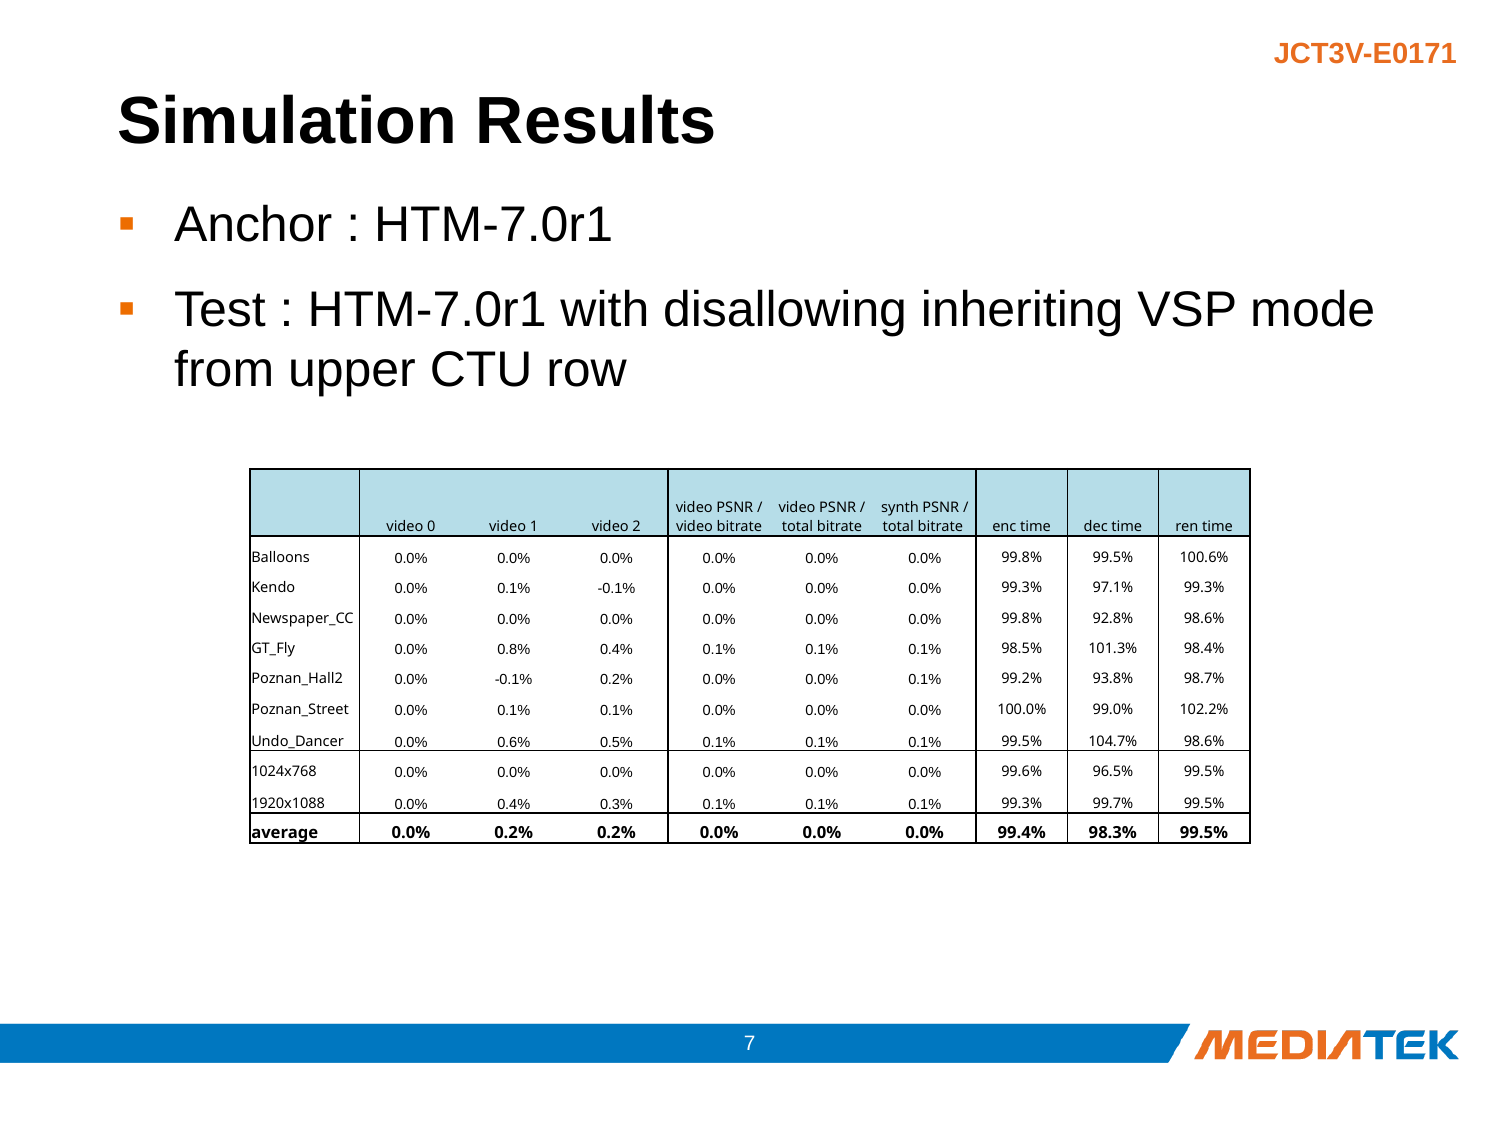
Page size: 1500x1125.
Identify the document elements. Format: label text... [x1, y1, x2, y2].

table_cell 99.6% [977, 751, 1067, 781]
table_cell average [251, 814, 359, 842]
table_cell 0.0% [669, 566, 771, 597]
table_header video 0 [360, 470, 462, 535]
table_cell 98.6% [1159, 597, 1249, 627]
table_cell 99.8% [977, 537, 1067, 566]
table_cell 0.0% [360, 537, 462, 566]
table_cell 0.4% [565, 627, 667, 658]
table_cell 98.5% [977, 627, 1067, 658]
slide_number 6 [711, 1022, 789, 1090]
table_cell 0.0% [462, 751, 565, 781]
table_cell Poznan_Street [251, 688, 359, 719]
table_cell -0.1% [565, 566, 667, 597]
table_cell 0.0% [565, 537, 667, 566]
table_cell 0.2% [565, 658, 667, 688]
table_cell 0.0% [771, 566, 873, 597]
table_cell 97.1% [1068, 566, 1158, 597]
table_cell 0.1% [873, 781, 975, 812]
table_cell 0.0% [360, 719, 462, 750]
table_cell 99.2% [977, 658, 1067, 688]
table_cell 0.1% [771, 627, 873, 658]
table_cell 104.7% [1068, 719, 1158, 750]
table_cell 92.8% [1068, 597, 1158, 627]
table_cell 99.3% [1159, 566, 1249, 597]
table_cell 93.8% [1068, 658, 1158, 688]
table_header video PSNR / total bitrate [771, 470, 873, 535]
table_cell 0.1% [771, 781, 873, 812]
table_cell 0.0% [360, 751, 462, 781]
picture [0, 1023, 711, 1063]
table_header dec time [1068, 470, 1158, 535]
table_cell 99.5% [1159, 781, 1249, 812]
table_cell 0.0% [873, 814, 975, 842]
table_cell 99.5% [1159, 751, 1249, 781]
table_cell 100.0% [977, 688, 1067, 719]
table_cell 0.0% [771, 537, 873, 566]
table_cell 0.0% [669, 537, 771, 566]
table_cell Newspaper_CC [251, 597, 359, 627]
table_cell 0.8% [462, 627, 565, 658]
table_cell 0.0% [360, 566, 462, 597]
table_cell 0.1% [565, 688, 667, 719]
table_cell 0.0% [360, 597, 462, 627]
table_header ren time [1159, 470, 1249, 535]
table_cell 0.0% [565, 751, 667, 781]
table_cell 99.5% [1068, 537, 1158, 566]
table_cell Undo_Dancer [251, 719, 359, 750]
table_header [251, 470, 359, 535]
table_cell 0.1% [669, 781, 771, 812]
table_cell 98.7% [1159, 658, 1249, 688]
table_cell 0.1% [873, 627, 975, 658]
table_cell 0.1% [669, 627, 771, 658]
table_cell GT_Fly [251, 627, 359, 658]
table_cell 0.4% [462, 781, 565, 812]
table_cell 0.2% [462, 814, 565, 842]
table_cell 0.0% [360, 814, 462, 842]
table_cell 98.4% [1159, 627, 1249, 658]
table_cell 98.6% [1159, 719, 1249, 750]
table_header video PSNR / video bitrate [669, 470, 771, 535]
table_cell 0.0% [873, 597, 975, 627]
table_cell 0.0% [669, 751, 771, 781]
table_cell 0.0% [360, 627, 462, 658]
table_cell 0.0% [771, 597, 873, 627]
table_cell 0.1% [462, 688, 565, 719]
table_cell -0.1% [462, 658, 565, 688]
table_cell 99.7% [1068, 781, 1158, 812]
table_cell 0.5% [565, 719, 667, 750]
table_cell 0.0% [669, 597, 771, 627]
table_cell 0.0% [873, 537, 975, 566]
table_cell 0.0% [771, 814, 873, 842]
table_cell 99.5% [977, 719, 1067, 750]
table_cell 0.0% [873, 688, 975, 719]
table_cell 0.0% [669, 814, 771, 842]
table_cell Poznan_Hall2 [251, 658, 359, 688]
table_cell 0.0% [873, 566, 975, 597]
table_cell 100.6% [1159, 537, 1249, 566]
table_cell 0.0% [462, 597, 565, 627]
table_header enc time [977, 470, 1067, 535]
table_cell 1024x768 [251, 751, 359, 781]
table_header synth PSNR / total bitrate [873, 470, 975, 535]
table_cell 0.0% [360, 688, 462, 719]
table_cell Kendo [251, 566, 359, 597]
table_cell 0.0% [771, 658, 873, 688]
table_cell 99.0% [1068, 688, 1158, 719]
table_cell 0.0% [669, 658, 771, 688]
table_cell 99.4% [977, 814, 1067, 842]
table_cell 99.8% [977, 597, 1067, 627]
list Anchor : HTM-7.0r1 Test : HTM-7.0r1 with disallowing inheriting VSP mode from upper CTU row [102, 184, 1425, 915]
table_cell 0.0% [360, 781, 462, 812]
table_cell 98.3% [1068, 814, 1158, 842]
table_cell Balloons [251, 537, 359, 566]
table_cell 0.1% [873, 719, 975, 750]
table_cell 99.3% [977, 781, 1067, 812]
table_cell 96.5% [1068, 751, 1158, 781]
picture [789, 1023, 1459, 1063]
table_cell 1920x1088 [251, 781, 359, 812]
table_cell 99.3% [977, 566, 1067, 597]
table_cell 0.1% [669, 719, 771, 750]
table_cell 0.0% [771, 751, 873, 781]
table_cell 0.1% [462, 566, 565, 597]
table_cell 0.0% [565, 597, 667, 627]
table_cell 0.1% [771, 719, 873, 750]
table_cell 0.1% [873, 658, 975, 688]
table_header video 2 [565, 470, 667, 535]
title Simulation Results [101, 62, 1425, 172]
table_cell 0.0% [462, 537, 565, 566]
table_cell 0.0% [360, 658, 462, 688]
table_header video 1 [462, 470, 565, 535]
table_cell 0.6% [462, 719, 565, 750]
table_cell 0.0% [669, 688, 771, 719]
table_cell 0.2% [565, 814, 667, 842]
table_cell 0.0% [771, 688, 873, 719]
table_cell 101.3% [1068, 627, 1158, 658]
table_cell 0.0% [873, 751, 975, 781]
table_cell 99.5% [1159, 814, 1249, 842]
table_cell 102.2% [1159, 688, 1249, 719]
table_cell 0.3% [565, 781, 667, 812]
